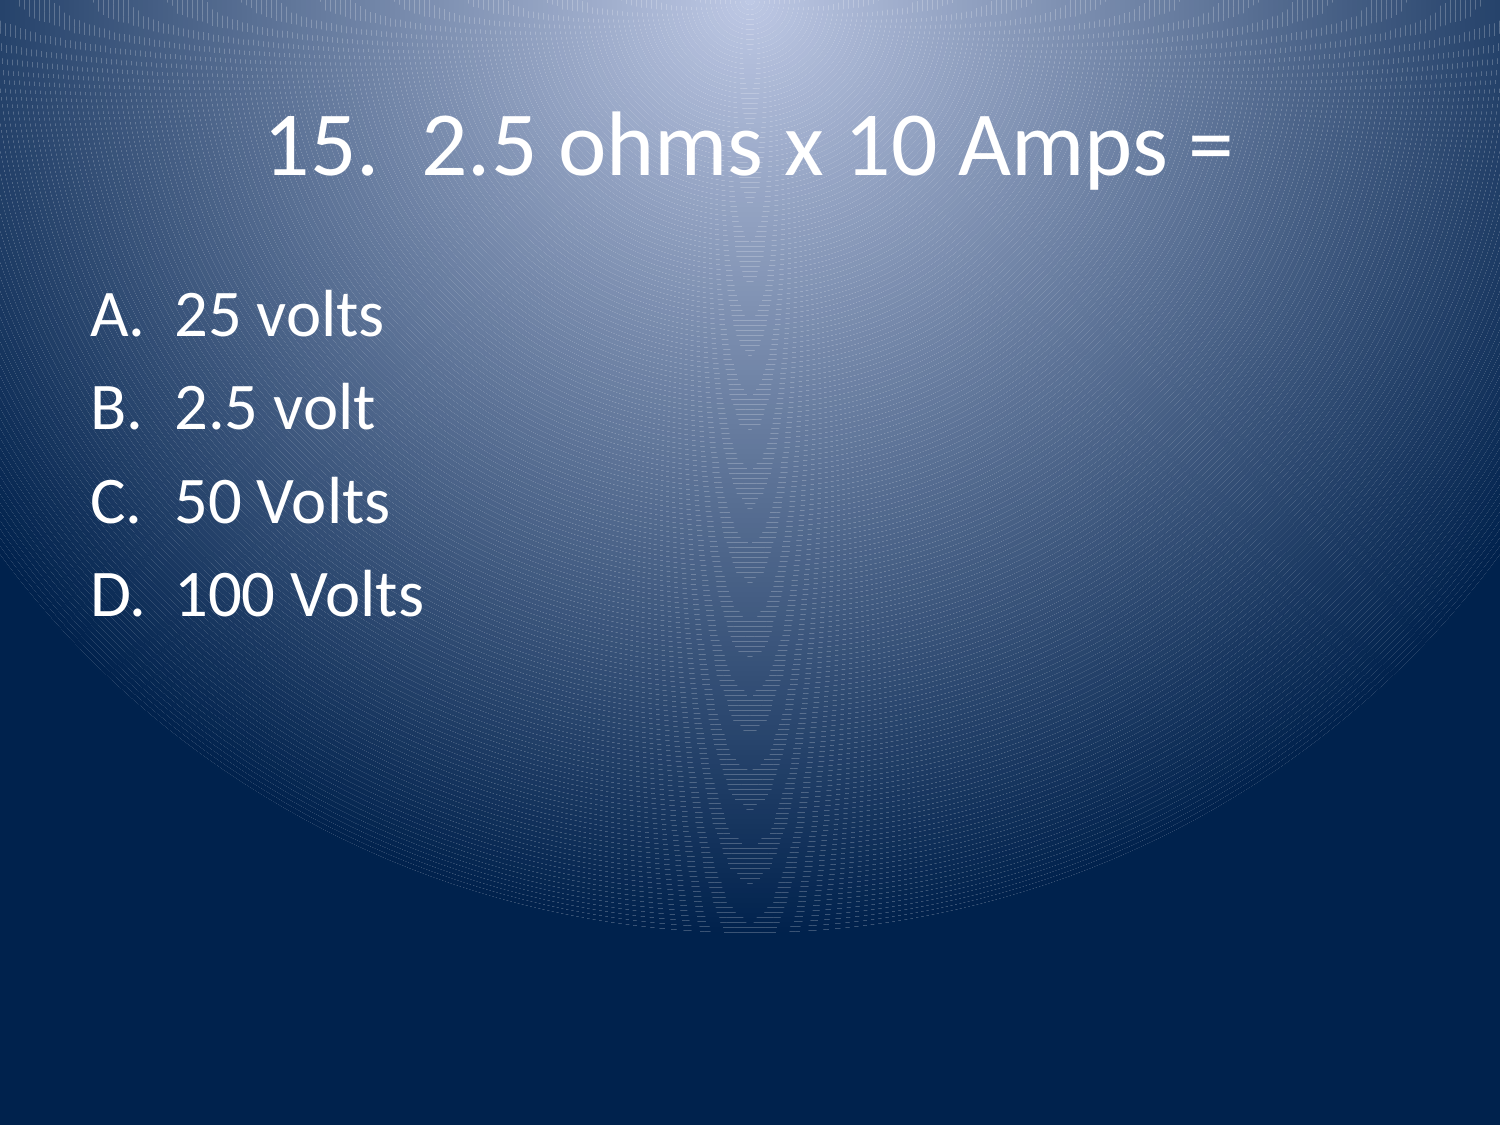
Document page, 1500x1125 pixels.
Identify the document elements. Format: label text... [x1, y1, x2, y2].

list 25 volts 2.5 volt 50 Volts 100 Volts [75, 262, 1425, 1005]
title 15. 2.5 ohms x 10 Amps = [75, 45, 1425, 233]
